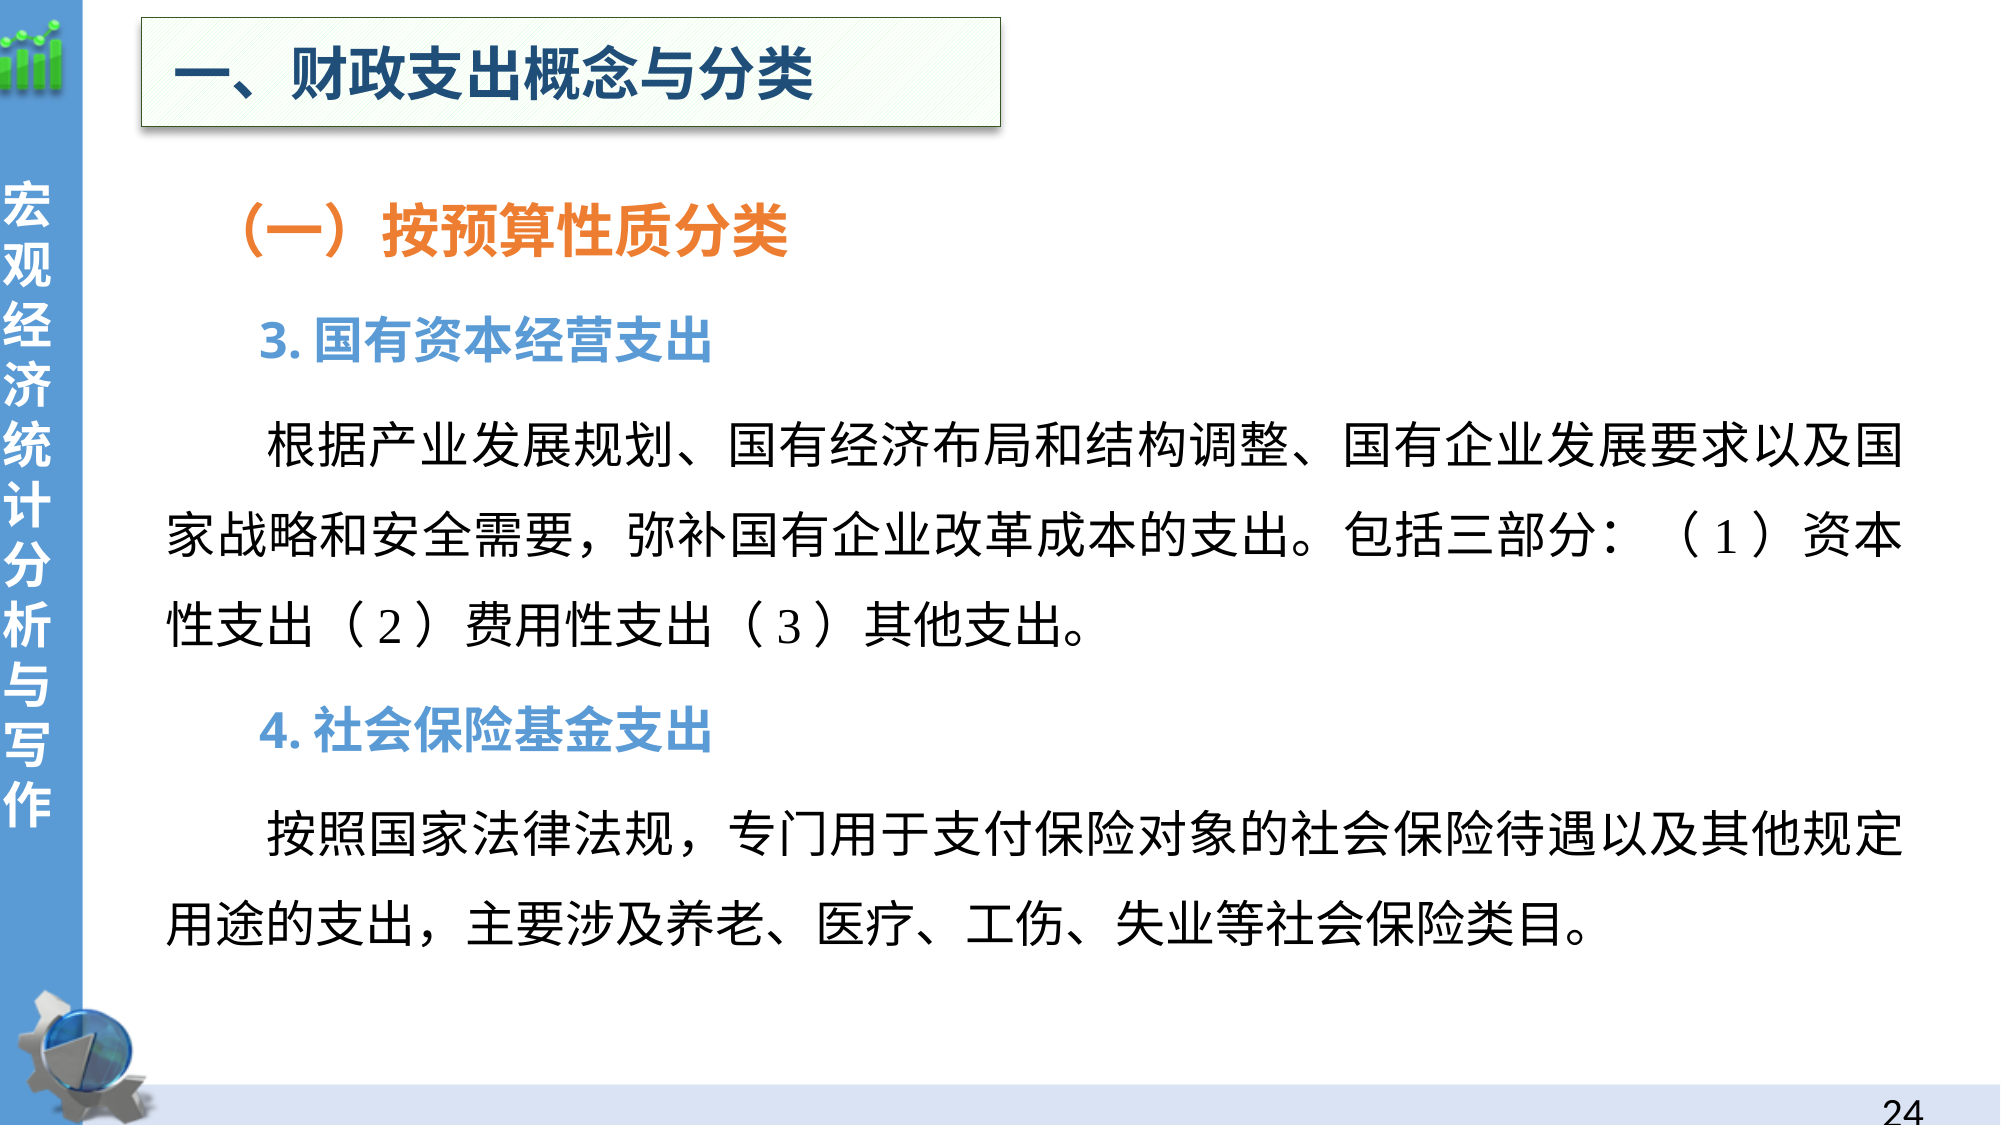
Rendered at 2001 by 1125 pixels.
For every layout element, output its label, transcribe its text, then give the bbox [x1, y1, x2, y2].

text_box 一、财政支出概念与分类 [141, 17, 1000, 127]
text_box （一）按预算性质分类 3.国有资本经营支出 根据产业发展规划、国有经济布局和结构调整、国有企业发展要求以及国家战略和安全需要，弥补国有企业改革成本的支出。包括三部分：（1）资本性支出（2）费用性支出（3）其他支出。 4.社会保险基金支出 按照国家法律法规，专门用于支付保险对象的社会保险待遇以及其他规定用途的支出，主要涉及养老、医疗、工伤、失业等社会保险类目。 [151, 152, 1919, 1090]
picture [0, 0, 2001, 1125]
text_box 23 [1786, 1085, 1940, 1125]
text_box 宏观经济统计分析与写作 [0, 116, 70, 891]
